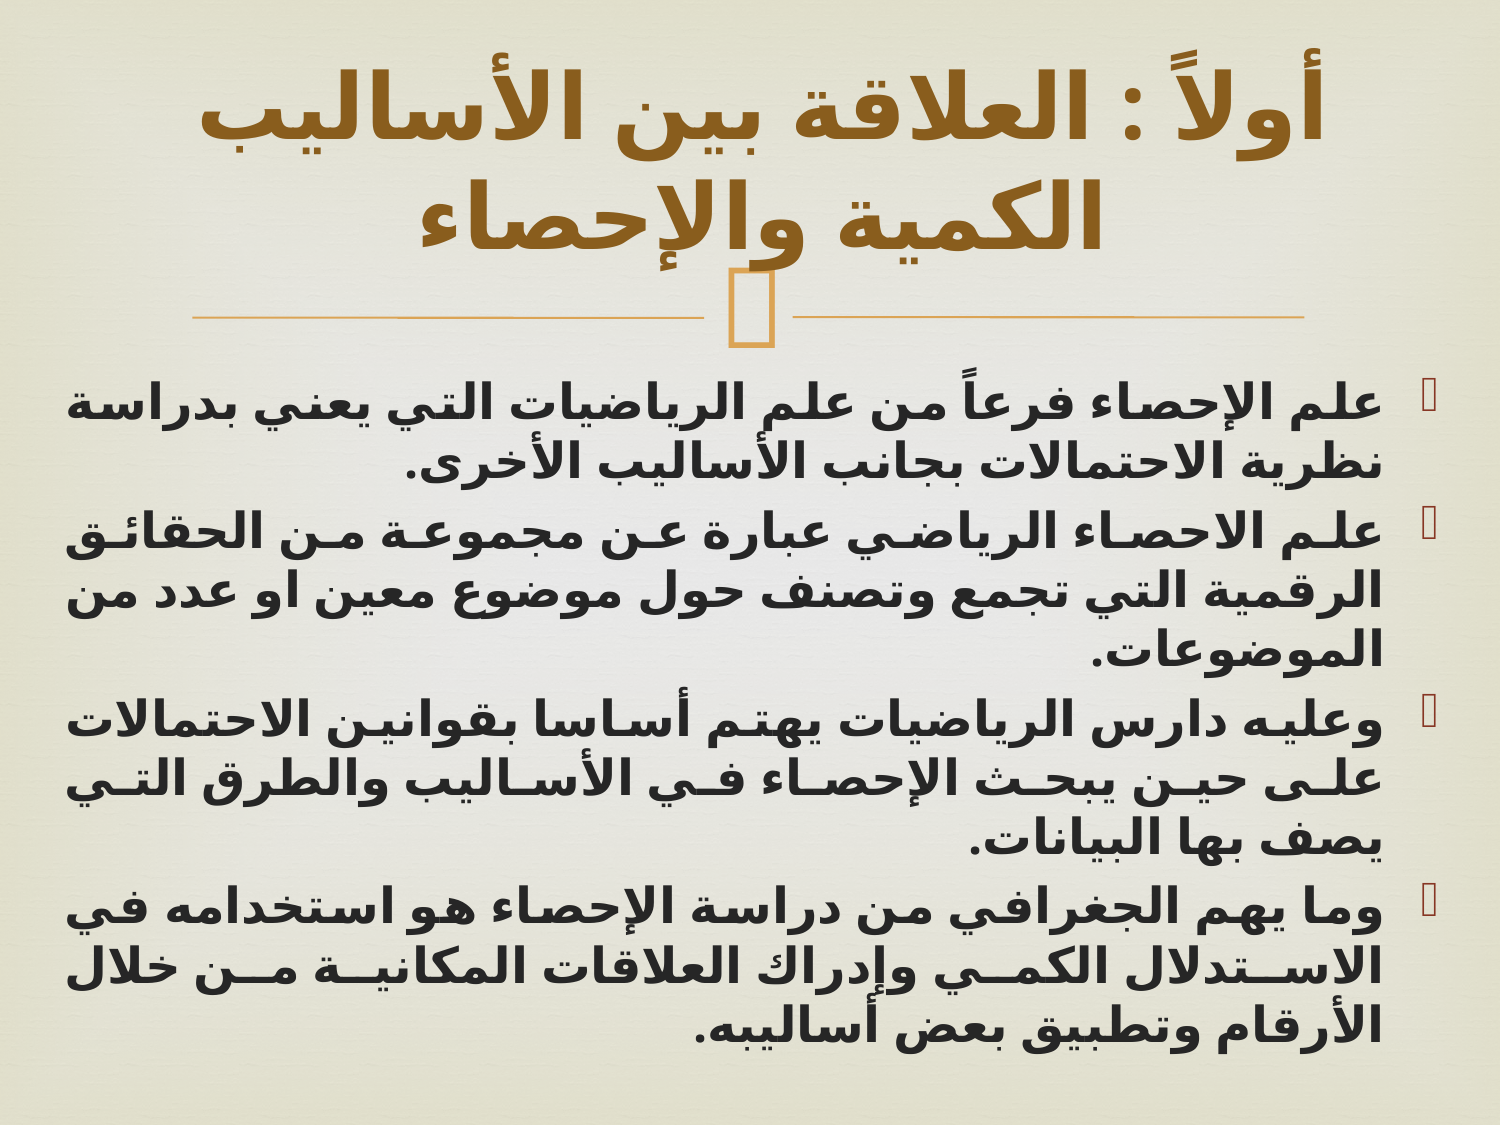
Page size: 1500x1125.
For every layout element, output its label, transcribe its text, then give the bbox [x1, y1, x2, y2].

title أولاً : العلاقة بين الأساليب الكمية والإحصاء [75, 40, 1451, 275]
list علم الإحصاء فرعاً من علم الرياضيات التي يعني بدراسة نظرية الاحتمالات بجانب الأساليب الأخرى. علم الاحصاء الرياضي عبارة عن مجموعة من الحقائق الرقمية التي تجمع وتصنف حول موضوع معين او عدد من الموضوعات. وعليه دارس الرياضيات يهتم أساسا بقوانين الاحتمالات على حين يبحث الإحصاء في الأساليب والطرق التي يصف بها البيانات. وما يهم الجغرافي من دراسة الإحصاء هو استخدامه في الاستدلال الكمي وإدراك العلاقات المكانية من خلال الأرقام وتطبيق بعض أساليبه. [50, 362, 1451, 1063]
